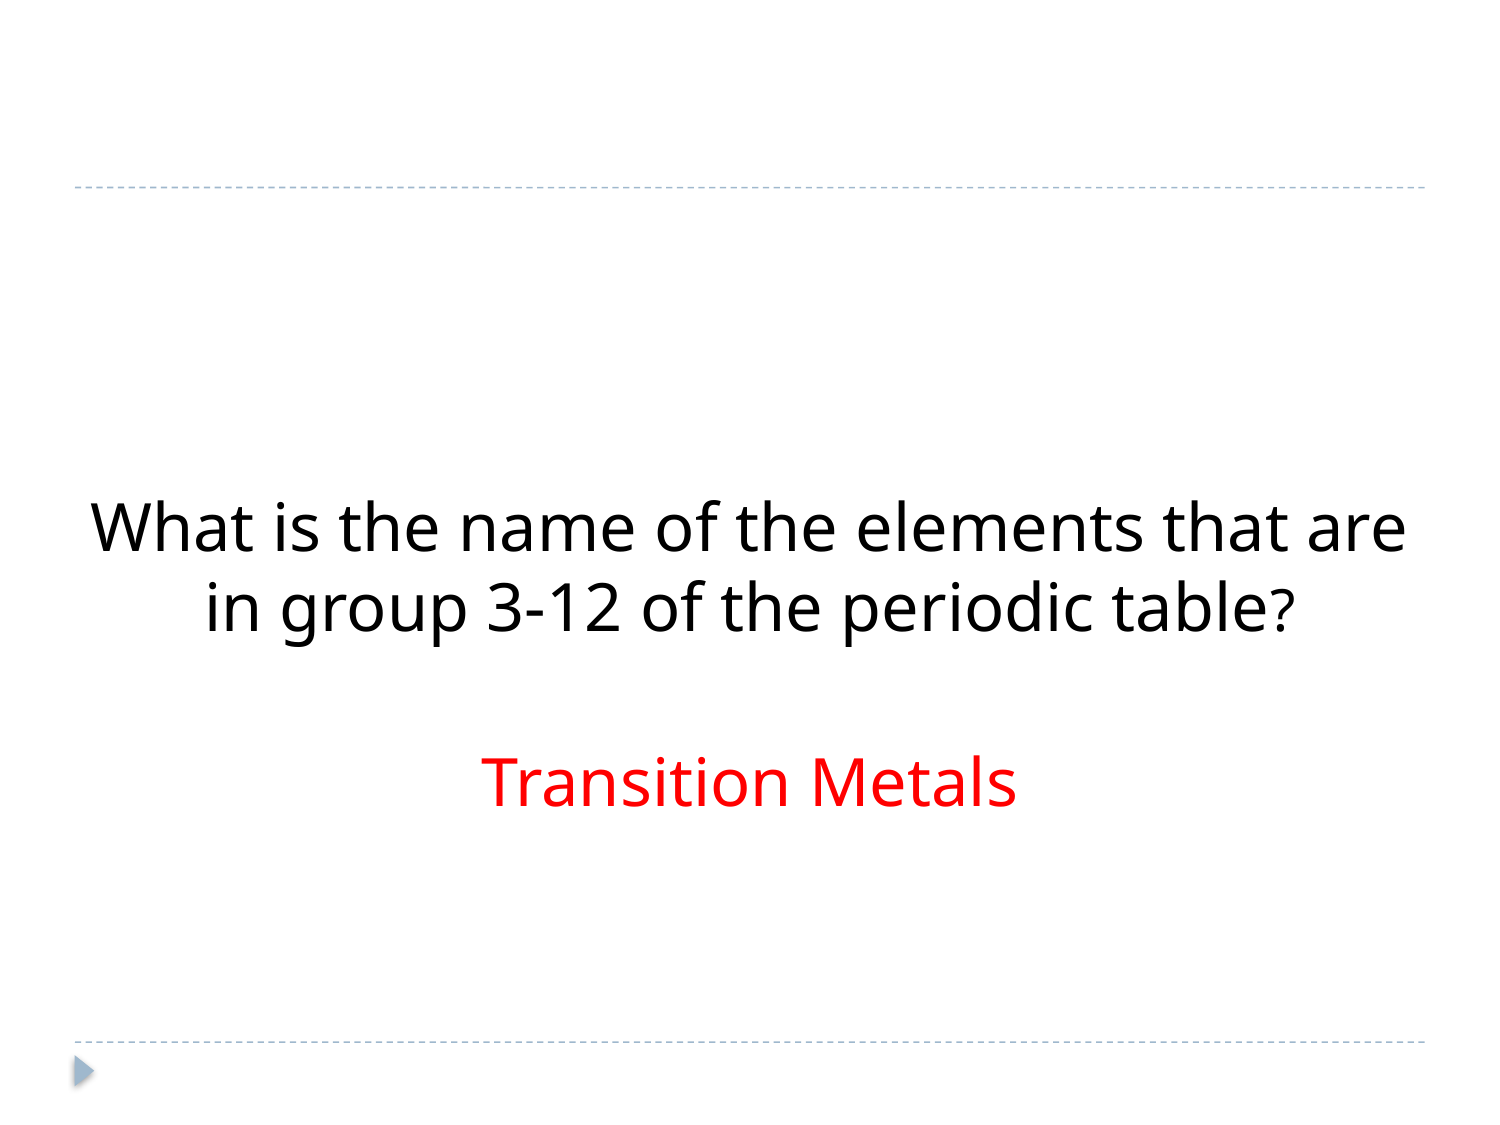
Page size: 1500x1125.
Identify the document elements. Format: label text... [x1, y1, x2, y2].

list What is the name of the elements that are in group 3-12 of the periodic table? Transition Metals [75, 200, 1425, 1010]
